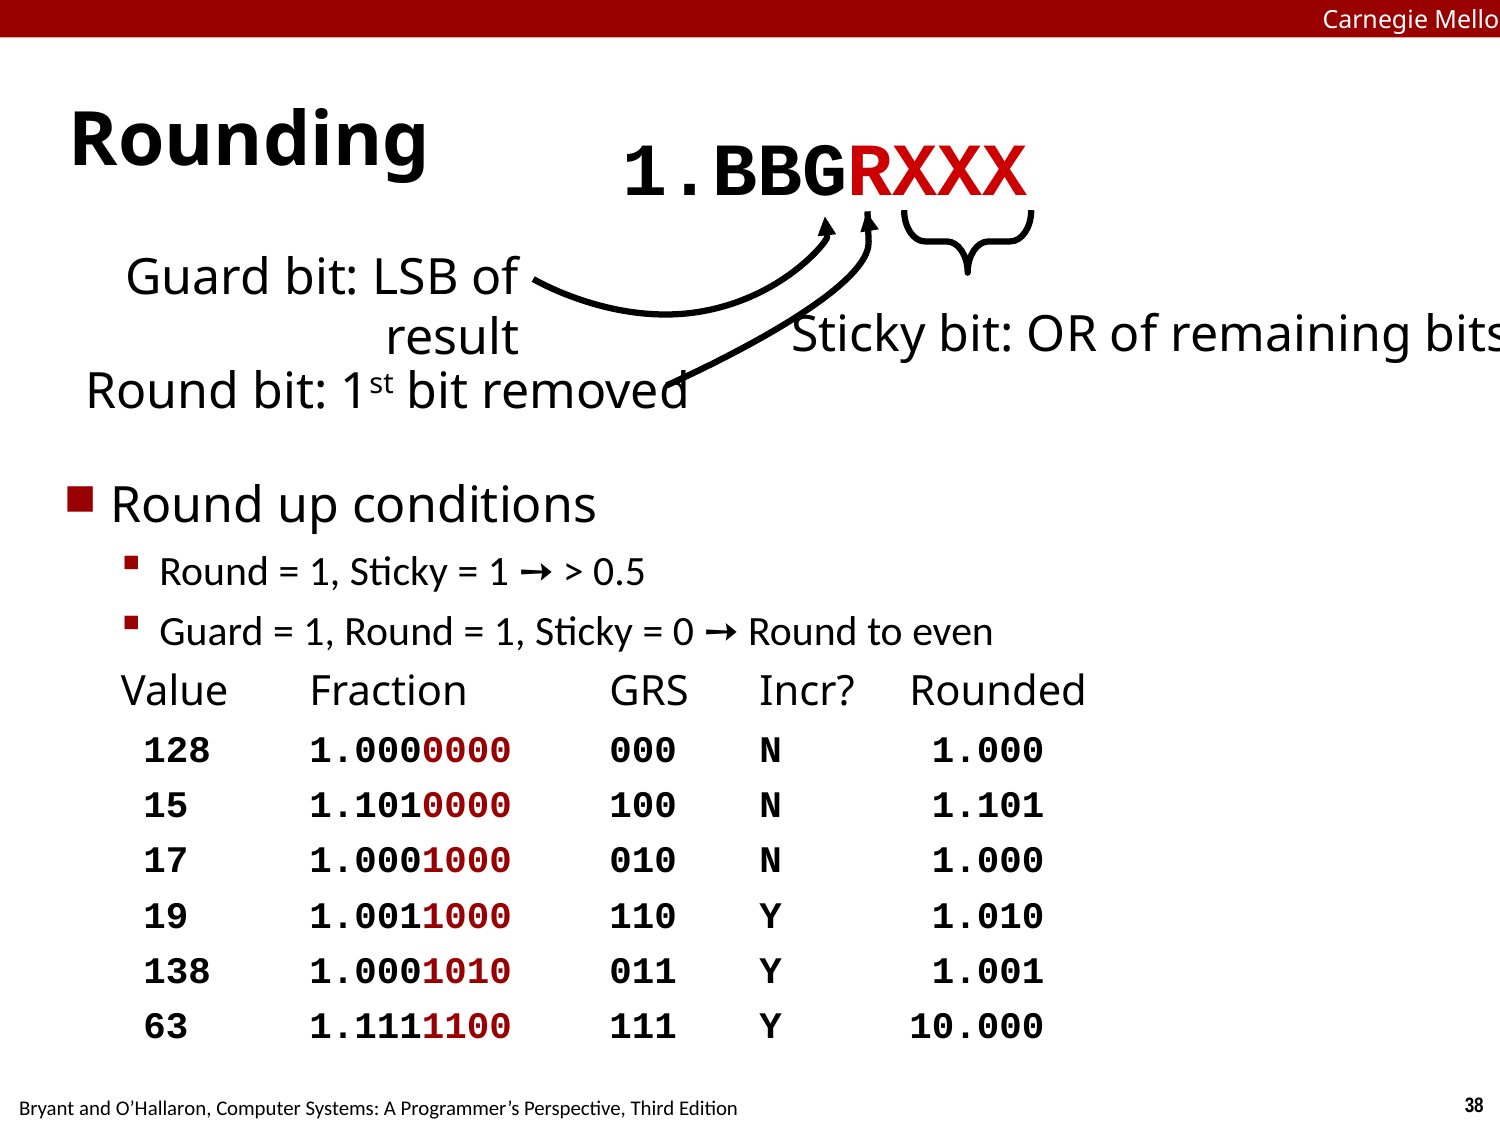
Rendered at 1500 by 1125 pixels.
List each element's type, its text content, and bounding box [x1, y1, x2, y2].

text_box Round bit: 1st bit removed [79, 352, 697, 426]
title Rounding [62, 41, 1438, 230]
text_box Guard bit: LSB of result [23, 237, 526, 311]
text_box [666, 206, 881, 386]
text_box 1.BBGRXXX [616, 114, 1034, 217]
text_box [904, 210, 1032, 273]
text_box [533, 216, 833, 315]
text_box Carnegie Mellon [1322, 3, 1500, 33]
list Round up conditions Round = 1, Sticky = 1 ➙ > 0.5 Guard = 1, Round = 1, Sticky = 0 ➙ Round to even Value Fraction GRS Incr? Rounded 128 1.0000000 000 N 1.000 15 1.1010000 100 N 1.101 17 1.0001000 010 N 1.000 19 1.0011000 110 Y 1.010 138 1.0001010 011 Y 1.001 63 1.1111100 111 Y 10.000 [62, 466, 1438, 1122]
text_box [0, 0, 1500, 38]
text_box Sticky bit: OR of remaining bits [784, 294, 1500, 368]
